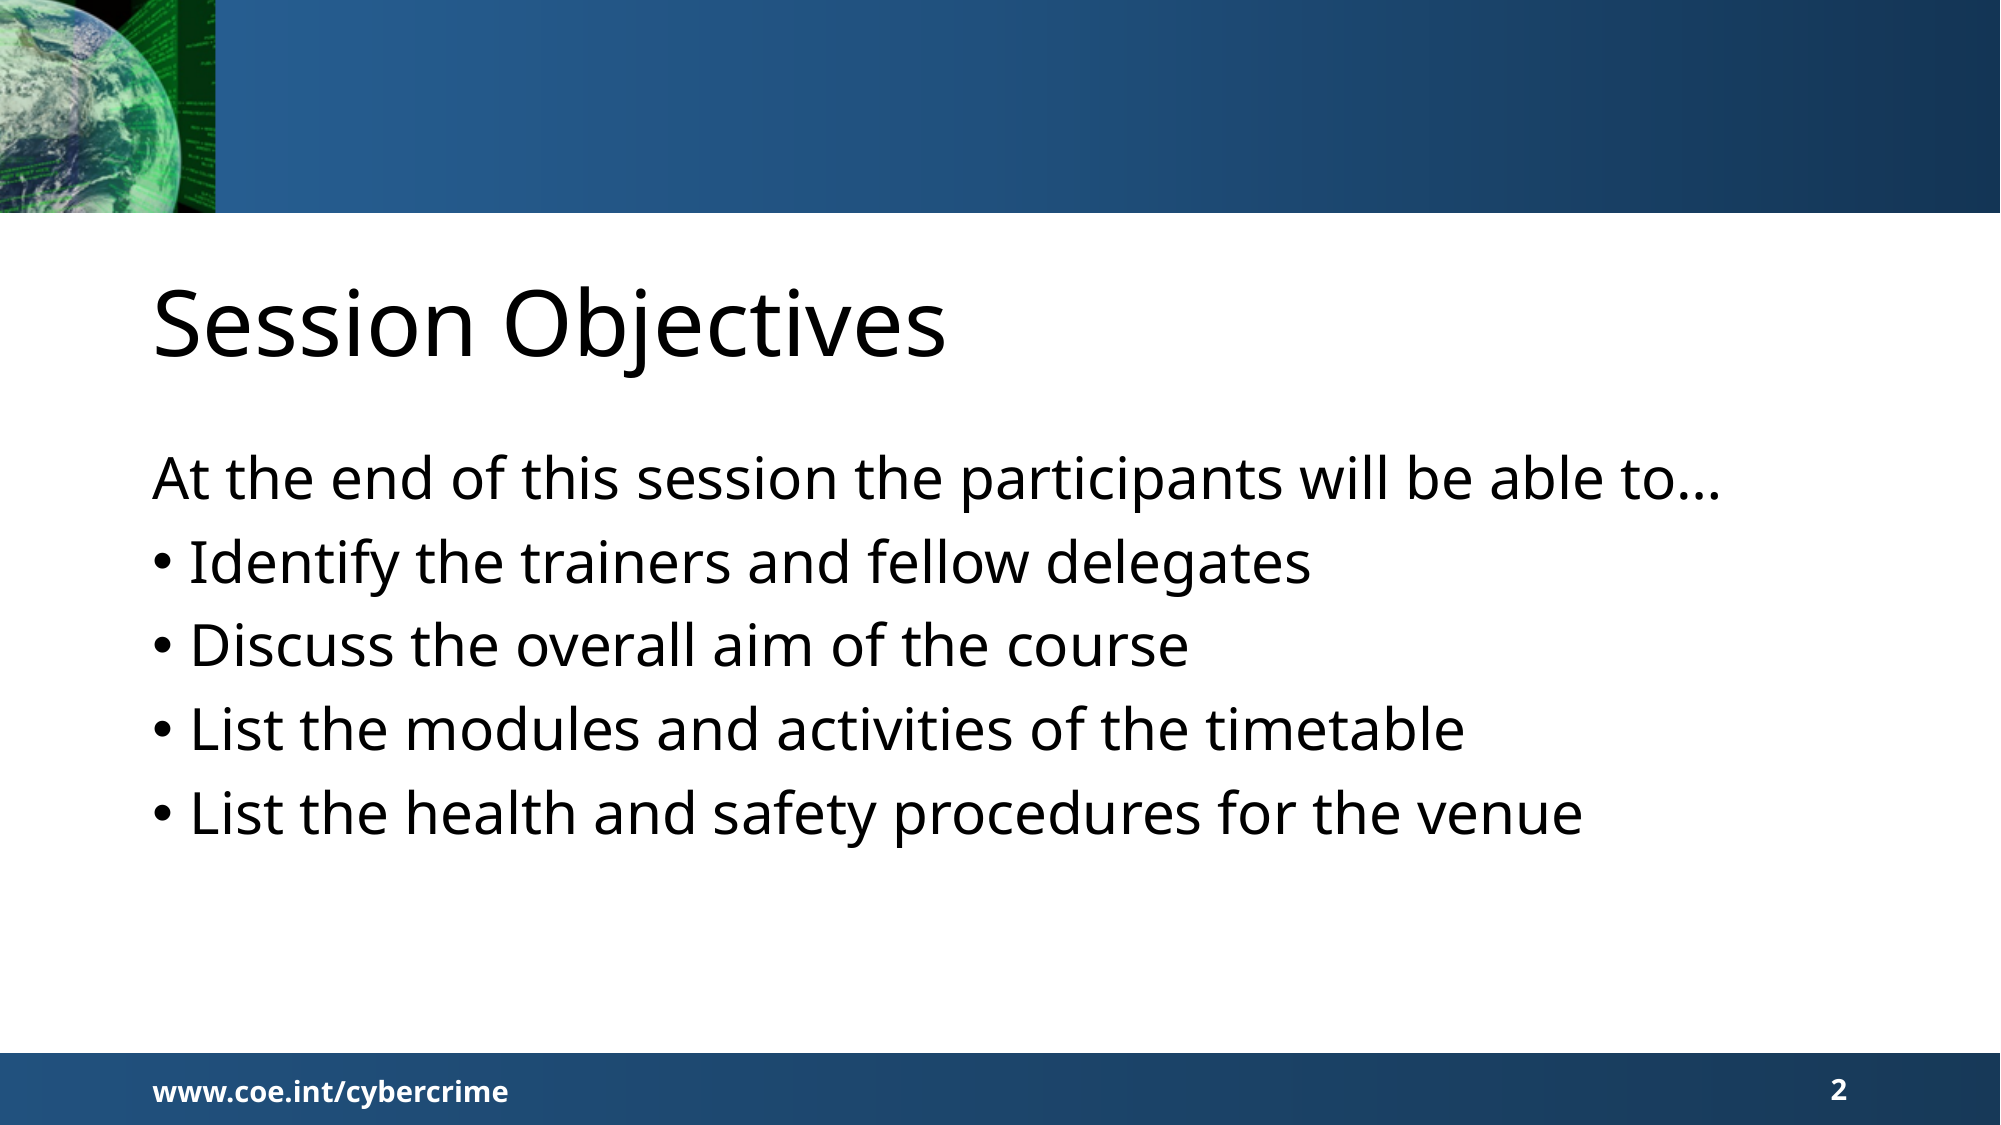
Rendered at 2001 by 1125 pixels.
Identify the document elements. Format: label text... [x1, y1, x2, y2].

picture [0, 0, 2000, 213]
slide_number www.coe.int/cybercrime [137, 1061, 588, 1121]
slide_number 2 [1412, 1061, 1863, 1121]
title Session Objectives [137, 252, 1863, 402]
list At the end of this session the participants will be able to… Identify the trainers and fellow delegates Discuss the overall aim of the course List the modules and activities of the timetable List the health and safety procedures for the venue [137, 441, 1863, 1014]
